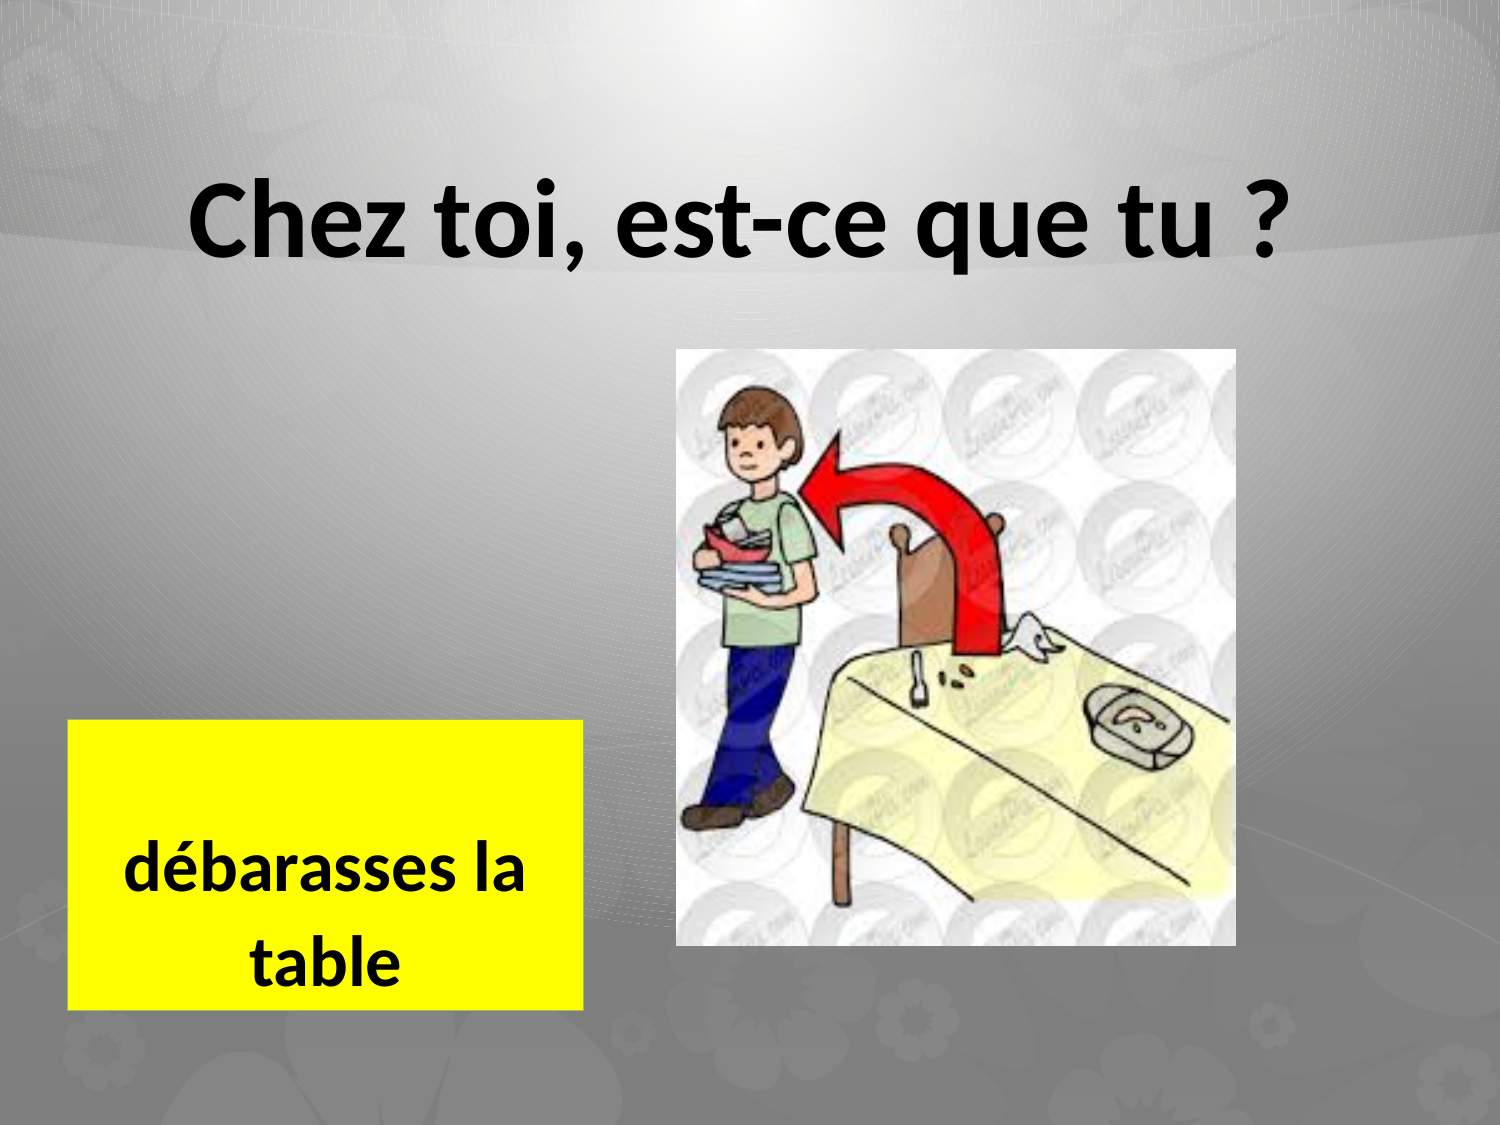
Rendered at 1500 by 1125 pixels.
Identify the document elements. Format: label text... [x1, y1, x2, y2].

picture [0, 0, 1500, 1125]
subtitle débarasses la table [67, 719, 584, 1011]
title Chez toi, est-ce que tu ? [132, 88, 1377, 291]
